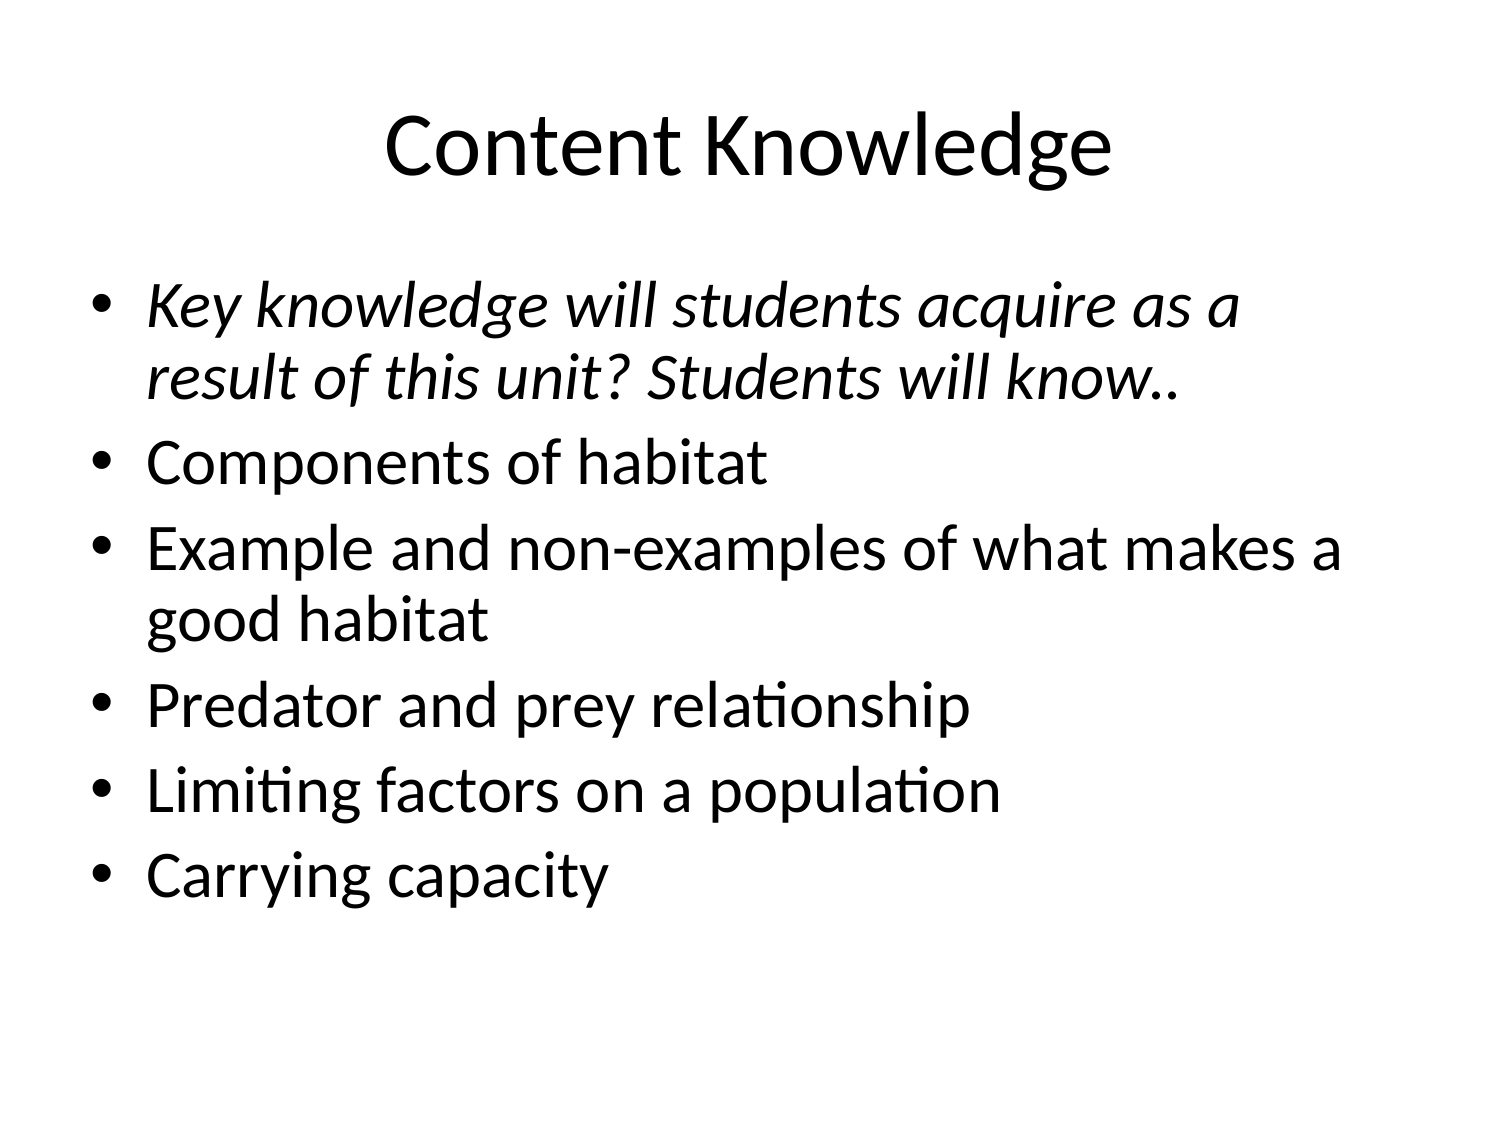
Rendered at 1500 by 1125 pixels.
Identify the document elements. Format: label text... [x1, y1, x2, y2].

title Content Knowledge [75, 45, 1425, 233]
list Key knowledge will students acquire as a result of this unit? Students will know.. Components of habitat Example and non-examples of what makes a good habitat Predator and prey relationship Limiting factors on a population Carrying capacity [75, 262, 1425, 1005]
